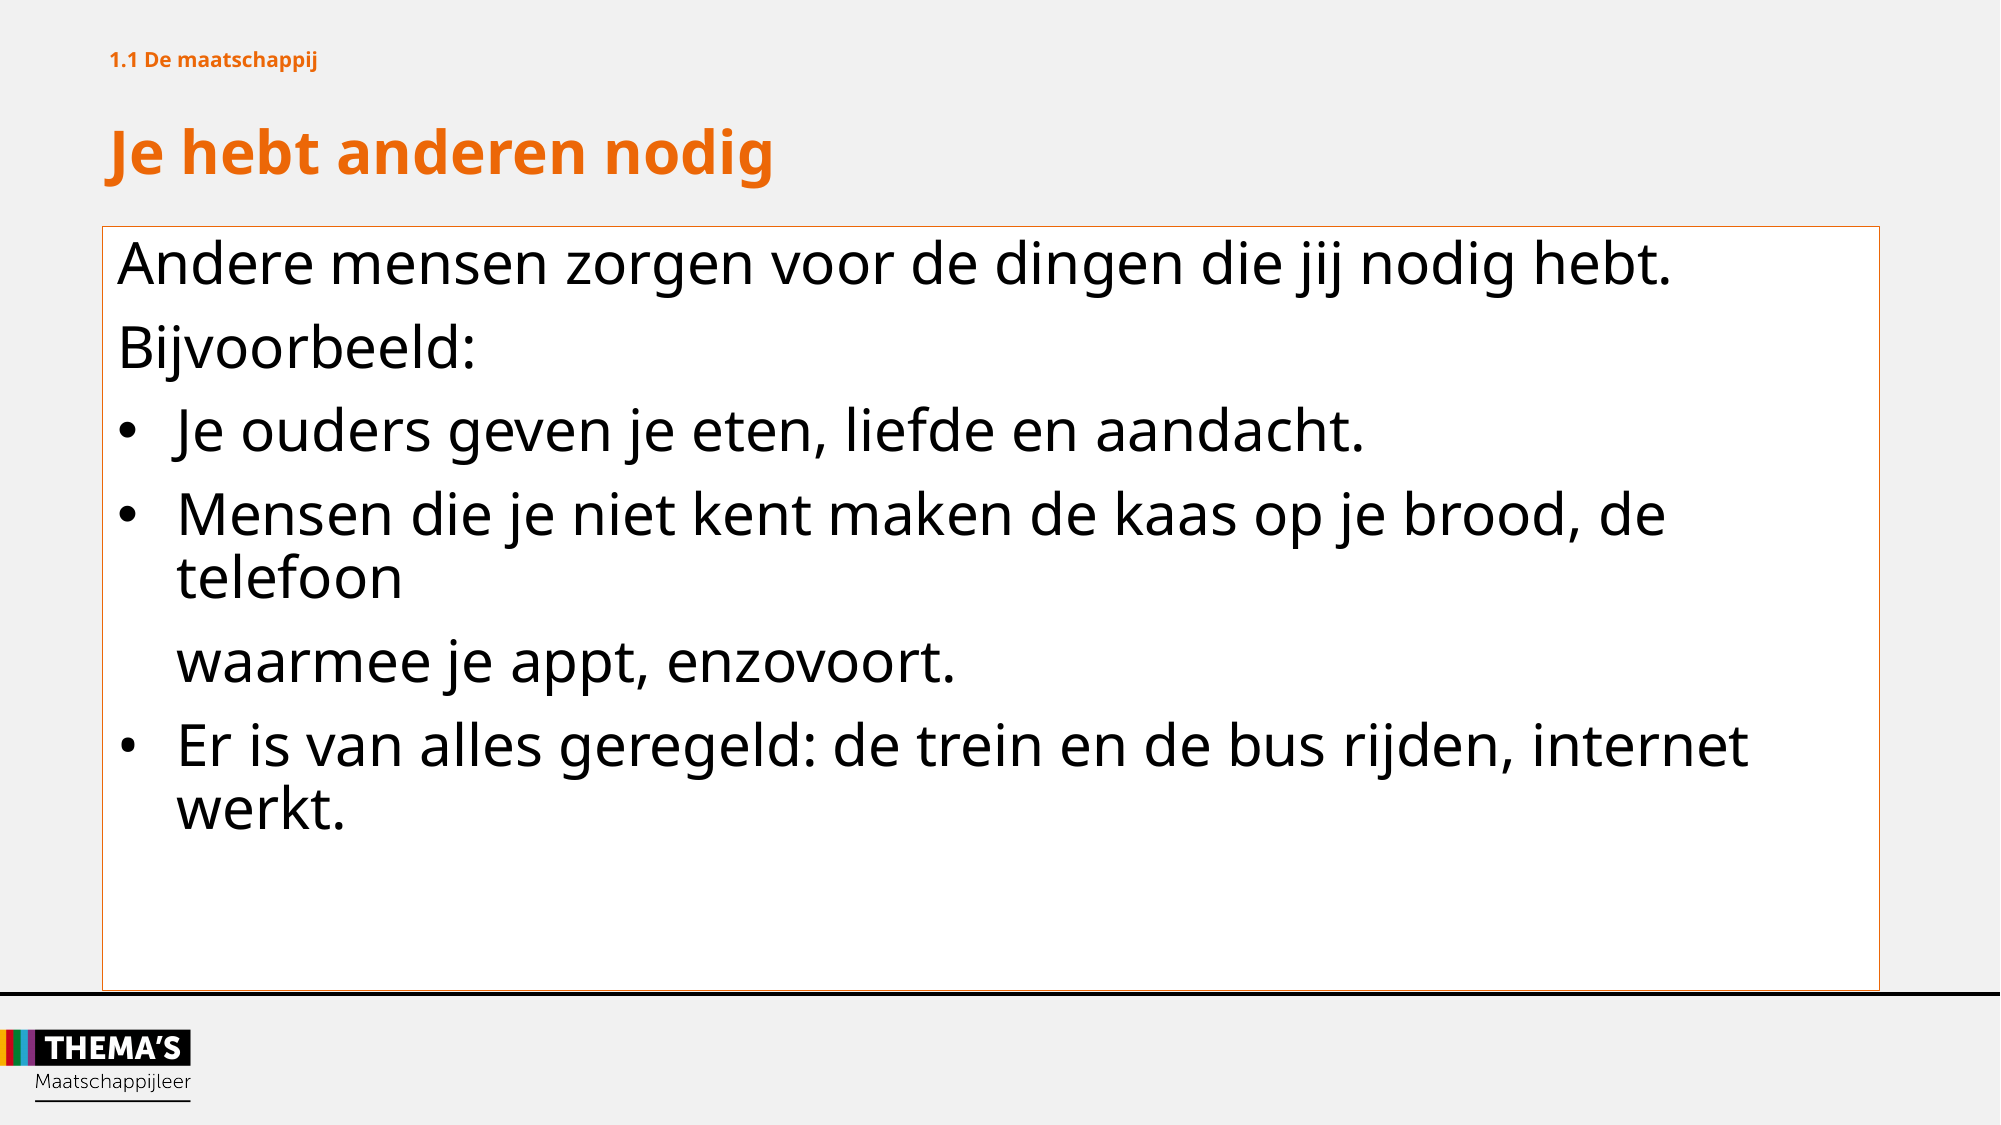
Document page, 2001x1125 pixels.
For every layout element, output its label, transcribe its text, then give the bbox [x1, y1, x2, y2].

list 1.1 De maatschappij [94, 33, 941, 88]
list Andere mensen zorgen voor de dingen die jij nodig hebt. Bijvoorbeeld: Je ouders geven je eten, liefde en aandacht. Mensen die je niet kent maken de kaas op je brood, de telefoon waarmee je appt, enzovoort. • Er is van alles geregeld: de trein en de bus rijden, internet werkt. [102, 226, 1880, 991]
picture [0, 993, 203, 1125]
list Je hebt anderen nodig [94, 114, 1879, 205]
